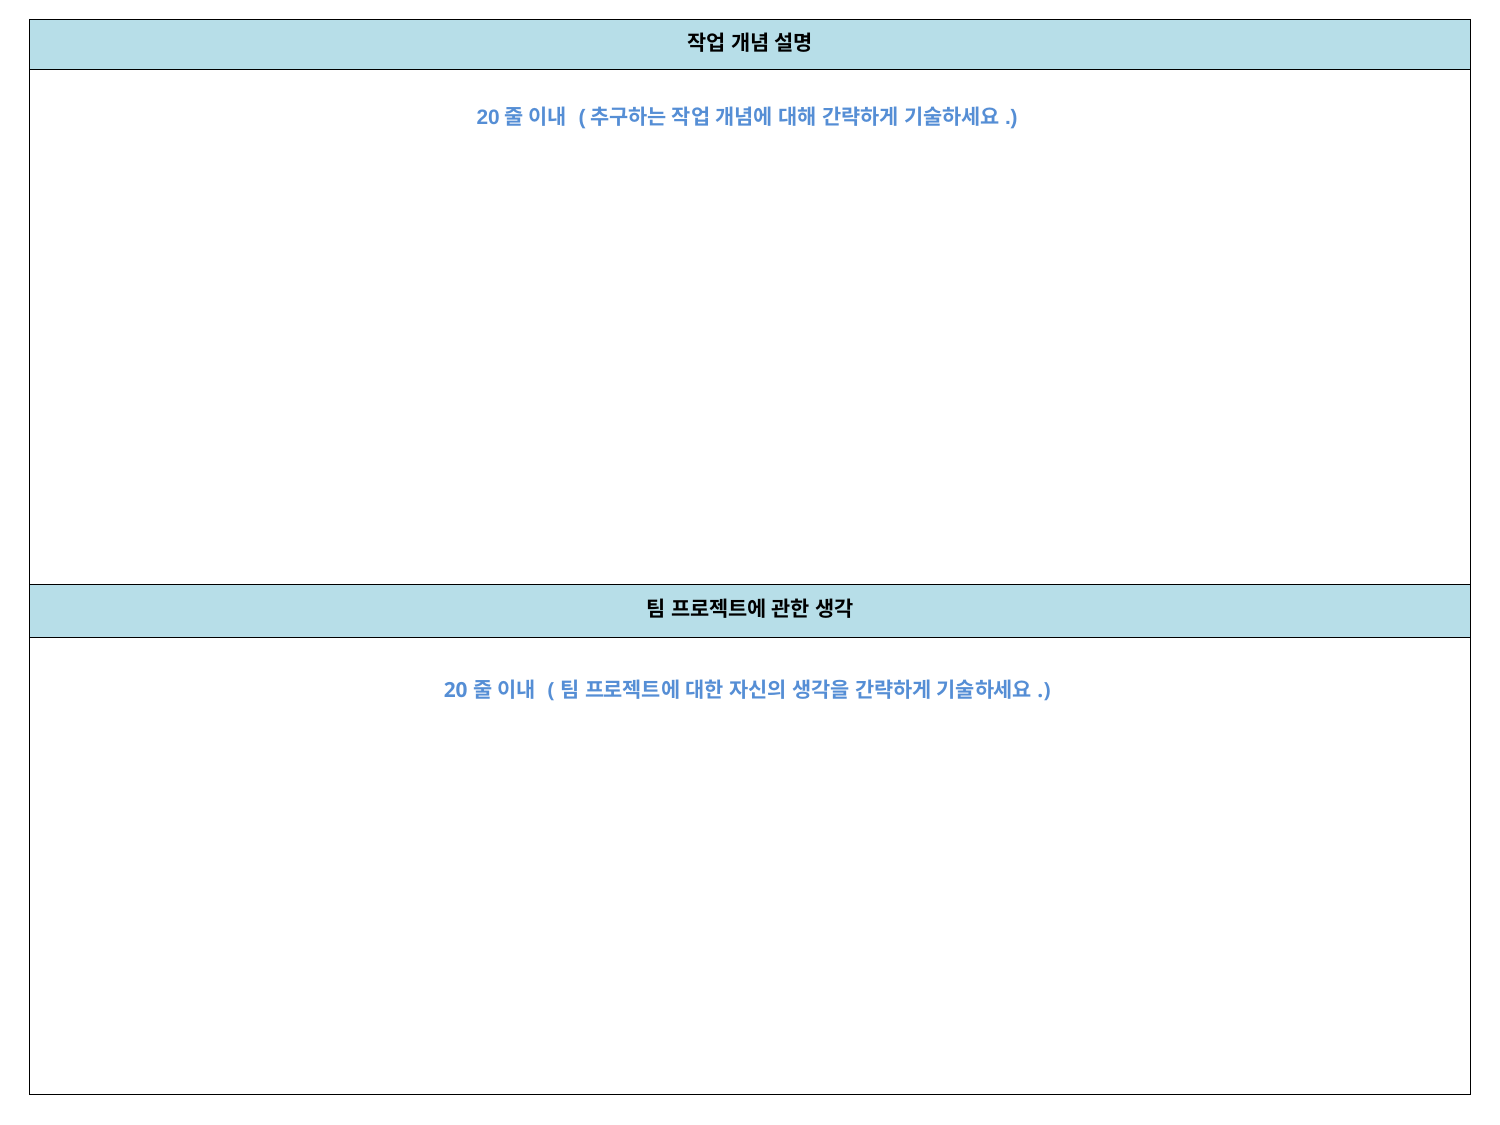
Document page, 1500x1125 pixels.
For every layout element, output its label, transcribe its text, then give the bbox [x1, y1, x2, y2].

table_header 작업 개념 설명 [30, 20, 1470, 69]
table_cell 20줄 이내 (추구하는 작업 개념에 대해 간략하게 기술하세요.) [30, 70, 1470, 584]
table_cell 20줄 이내 (팀 프로젝트에 대한 자신의 생각을 간략하게 기술하세요.) [30, 638, 1470, 1094]
table_cell 팀 프로젝트에 관한 생각 [30, 585, 1470, 637]
